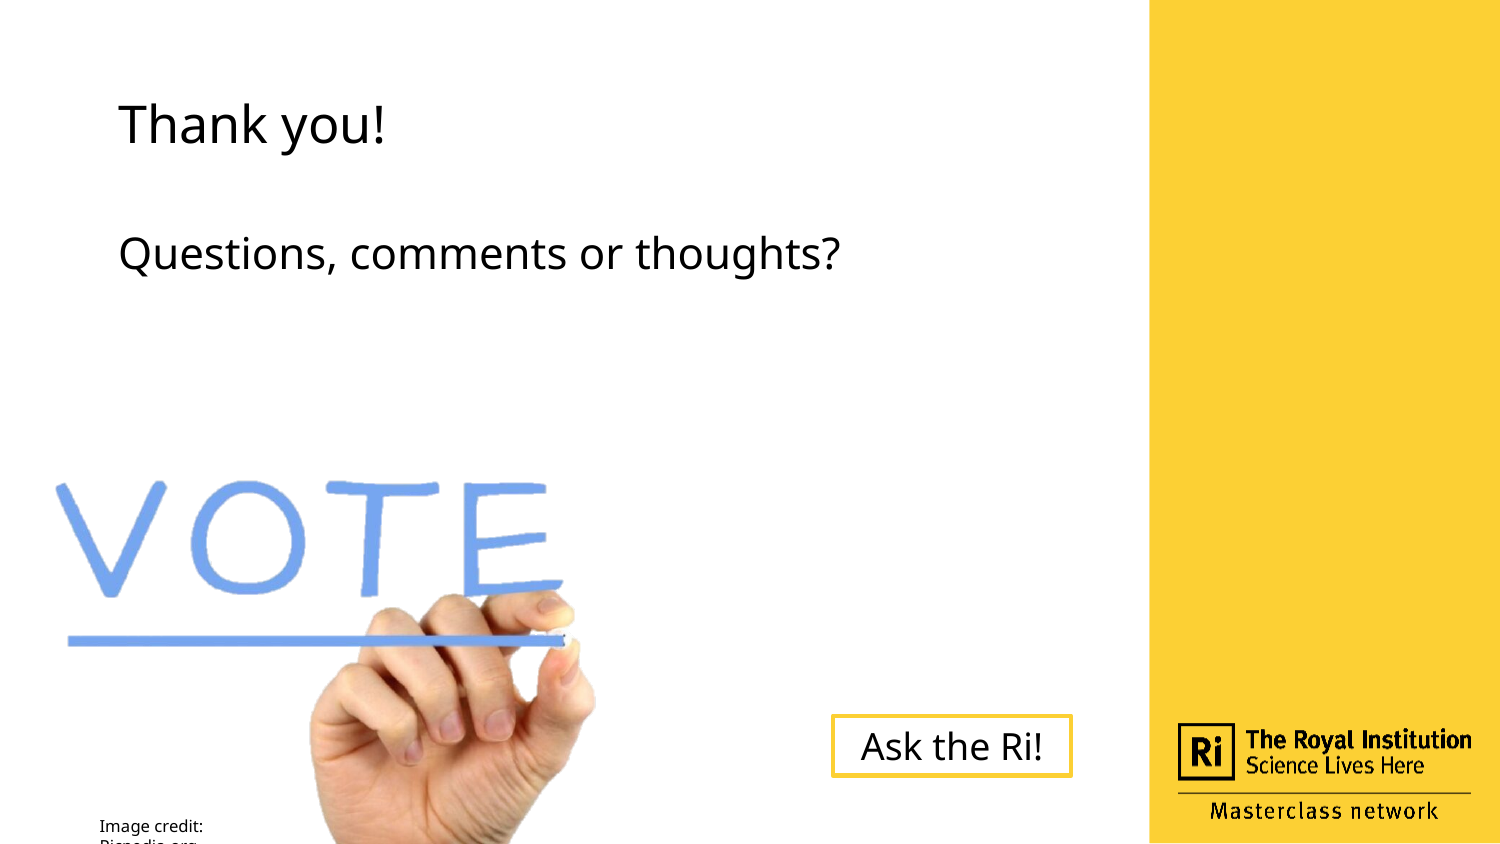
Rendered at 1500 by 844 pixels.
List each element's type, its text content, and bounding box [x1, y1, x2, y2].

picture [1149, 702, 1500, 844]
list Questions, comments or thoughts? [103, 224, 1397, 760]
text_box Ask the Ri! [833, 715, 1072, 776]
picture [0, 421, 634, 844]
title Thank you! [103, 44, 1397, 208]
